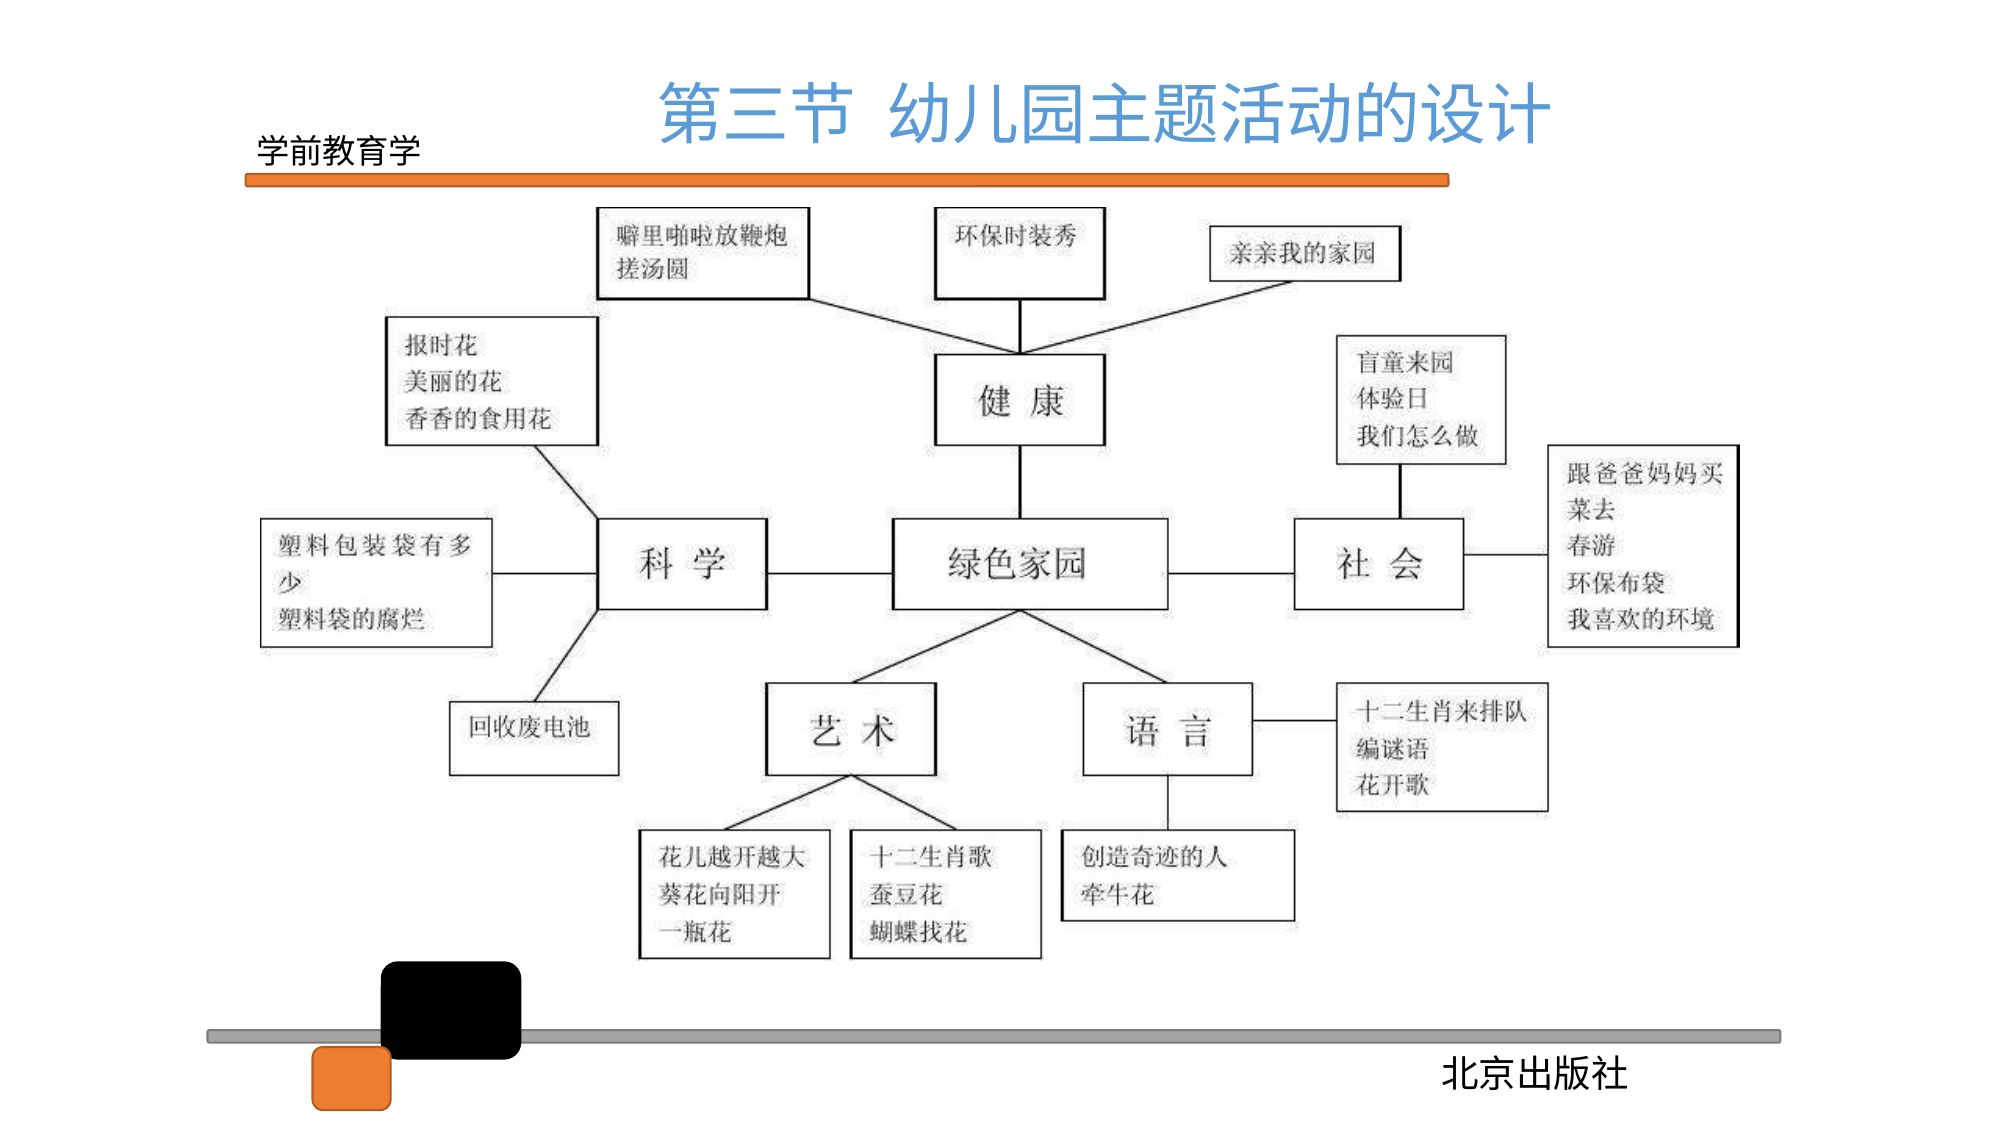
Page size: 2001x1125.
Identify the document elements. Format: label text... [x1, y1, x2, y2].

picture [260, 207, 1740, 961]
text_box 第三节 幼儿园主题活动的设计 [641, 64, 1569, 160]
